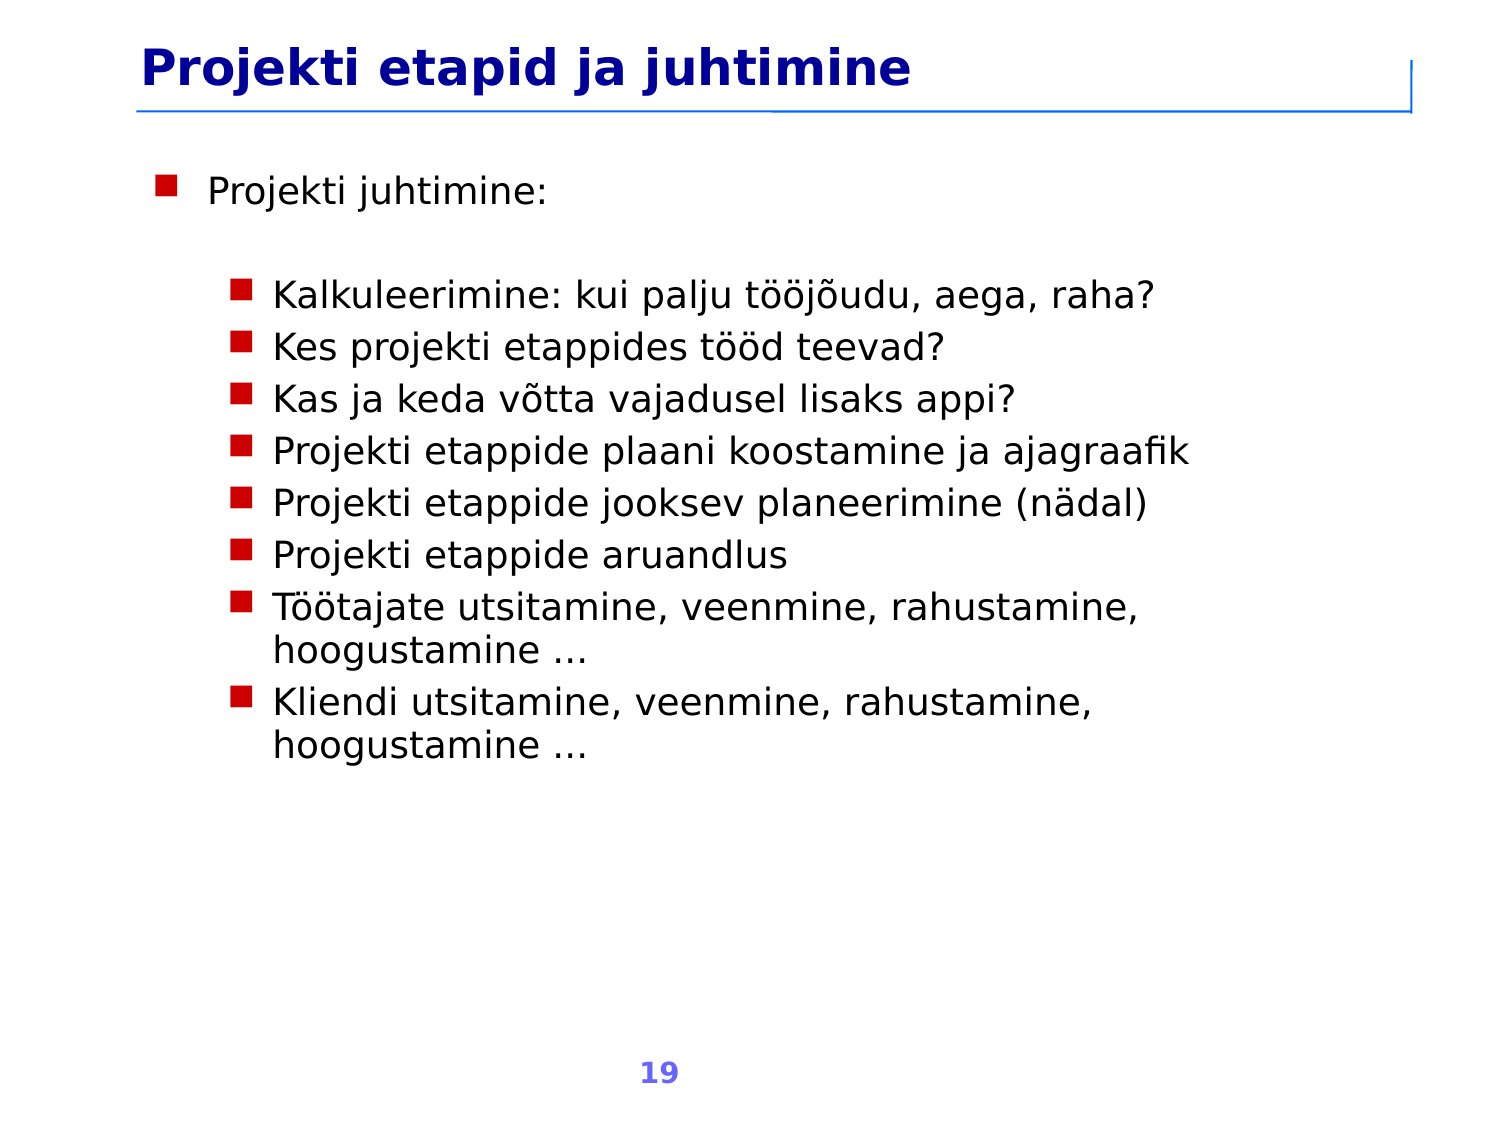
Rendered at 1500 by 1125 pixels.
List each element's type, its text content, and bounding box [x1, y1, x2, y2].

text_box Projekti etapid ja juhtimine [124, 0, 1400, 138]
text_box Projekti juhtimine: Kalkuleerimine: kui palju tööjõudu, aega, raha? Kes projekti etappides tööd teevad? Kas ja keda võtta vajadusel lisaks appi? Projekti etappide plaani koostamine ja ajagraafik Projekti etappide jooksev planeerimine (nädal)‏ Projekti etappide aruandlus Töötajate utsitamine, veenmine, rahustamine, hoogustamine ... Kliendi utsitamine, veenmine, rahustamine, hoogustamine ... [137, 162, 1425, 988]
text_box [137, 61, 1412, 113]
